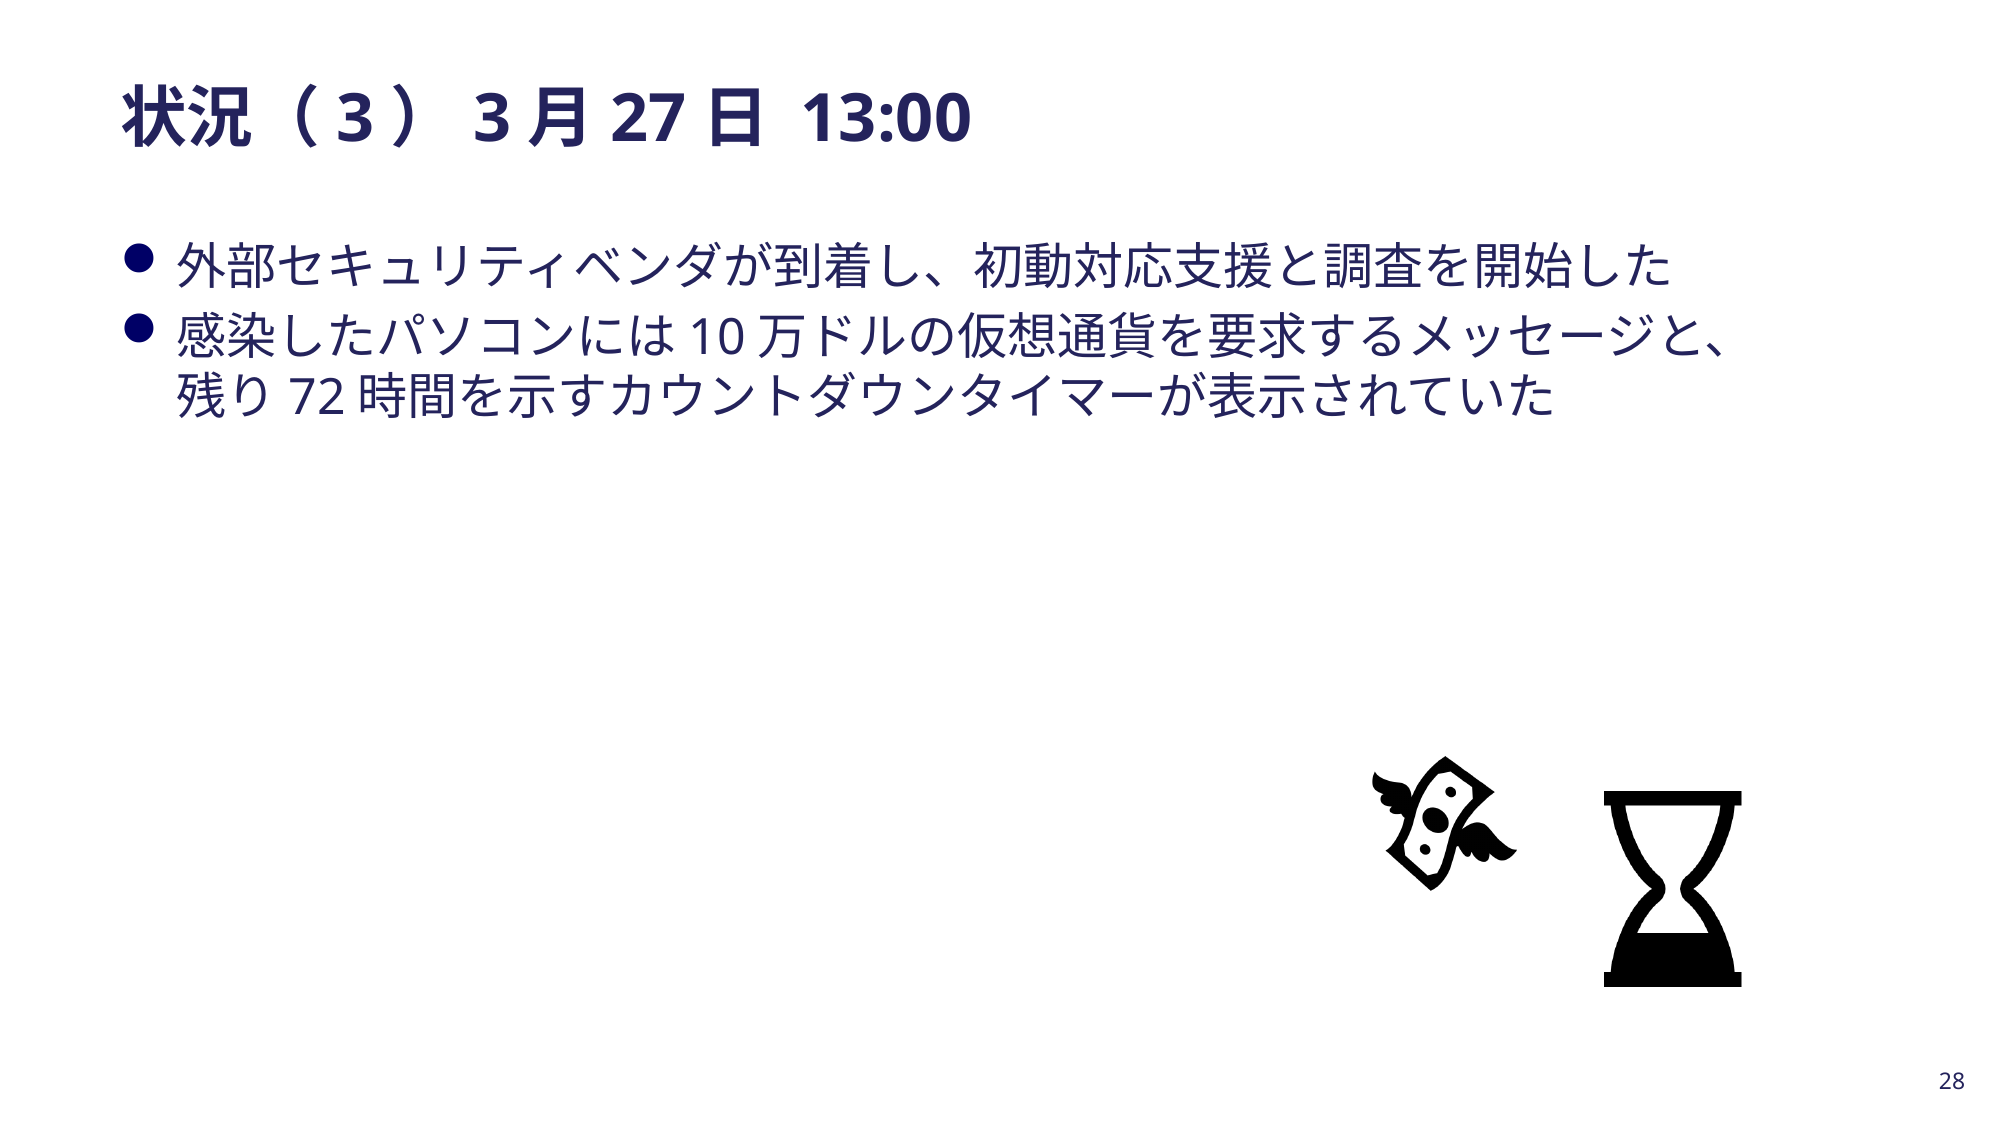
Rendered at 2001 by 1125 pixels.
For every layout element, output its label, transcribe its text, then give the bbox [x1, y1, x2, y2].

slide_number 28 [1513, 1058, 1981, 1107]
list 外部セキュリティベンダが到着し、初動対応支援と調査を開始した 感染したパソコンには10万ドルの仮想通貨を要求するメッセージと、残り72時間を示すカウントダウンタイマーが表示されていた [105, 226, 1790, 1006]
picture [1369, 747, 1520, 899]
picture [1555, 771, 1790, 1006]
title 状況（3）3月27日 13:00 [105, 51, 1428, 163]
